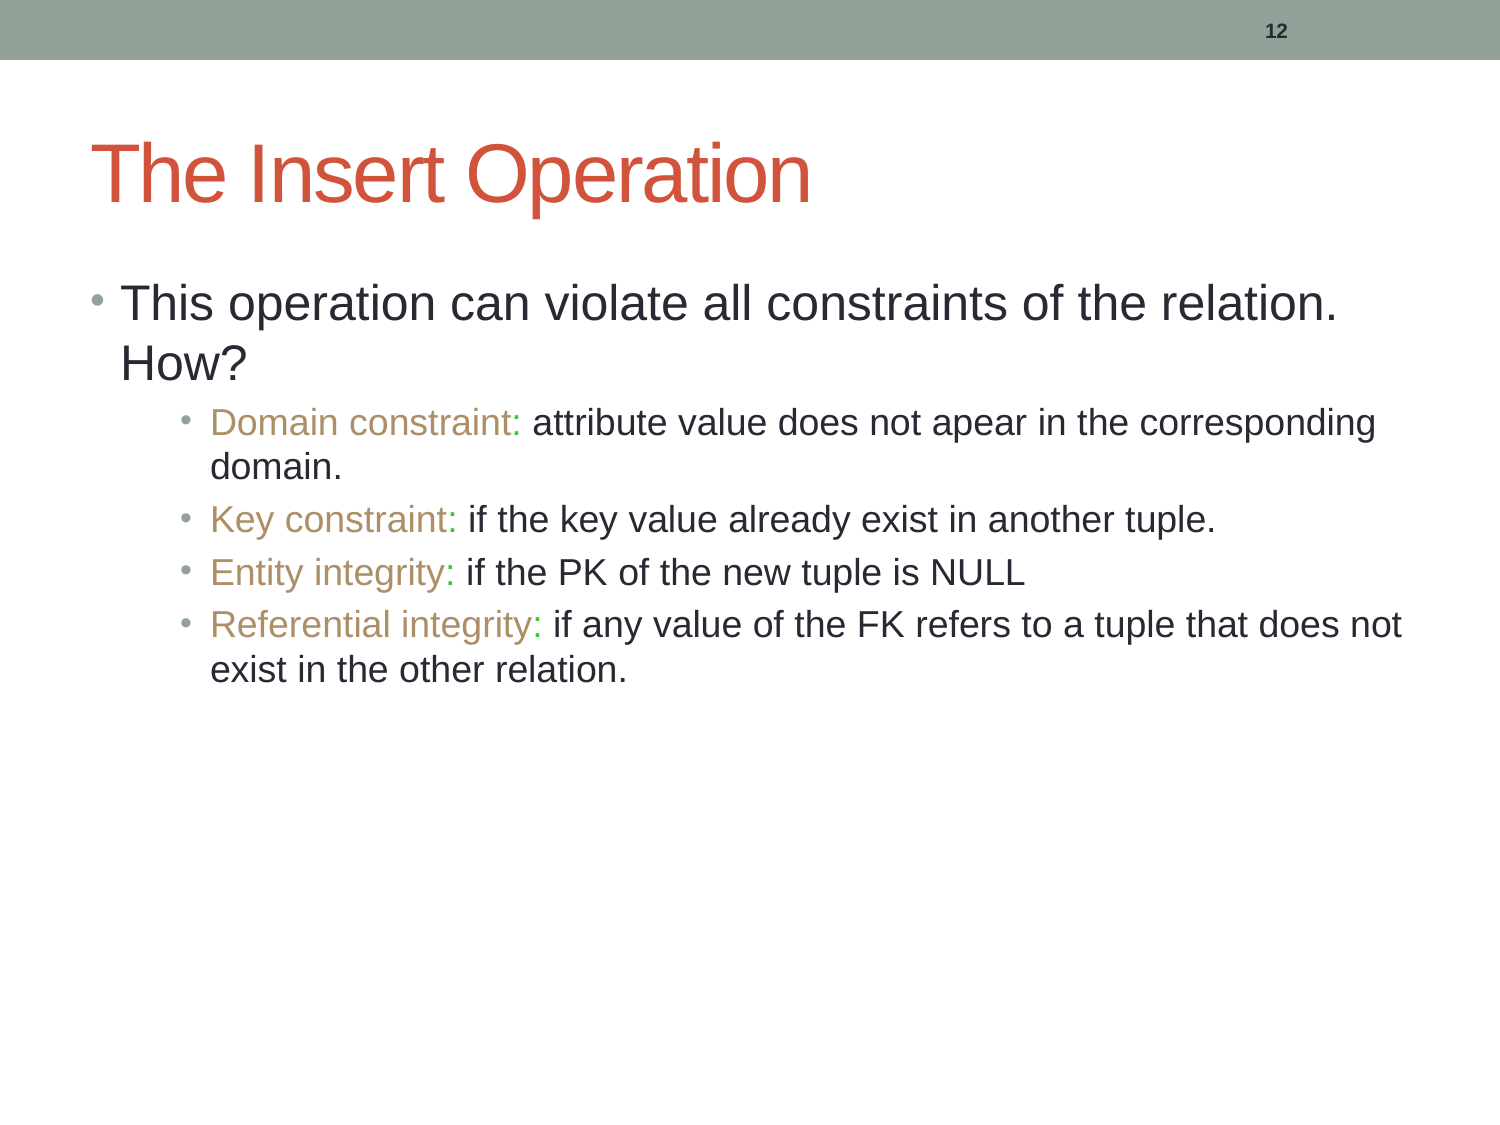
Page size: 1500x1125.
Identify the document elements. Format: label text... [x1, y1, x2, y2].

list This operation can violate all constraints of the relation. How? Domain constraint: attribute value does not apear in the corresponding domain. Key constraint: if the key value already exist in another tuple. Entity integrity: if the PK of the new tuple is NULL Referential integrity: if any value of the FK refers to a tuple that does not exist in the other relation. [75, 262, 1425, 1063]
slide_number 12 [1250, 3, 1425, 57]
title The Insert Operation [75, 87, 1425, 250]
